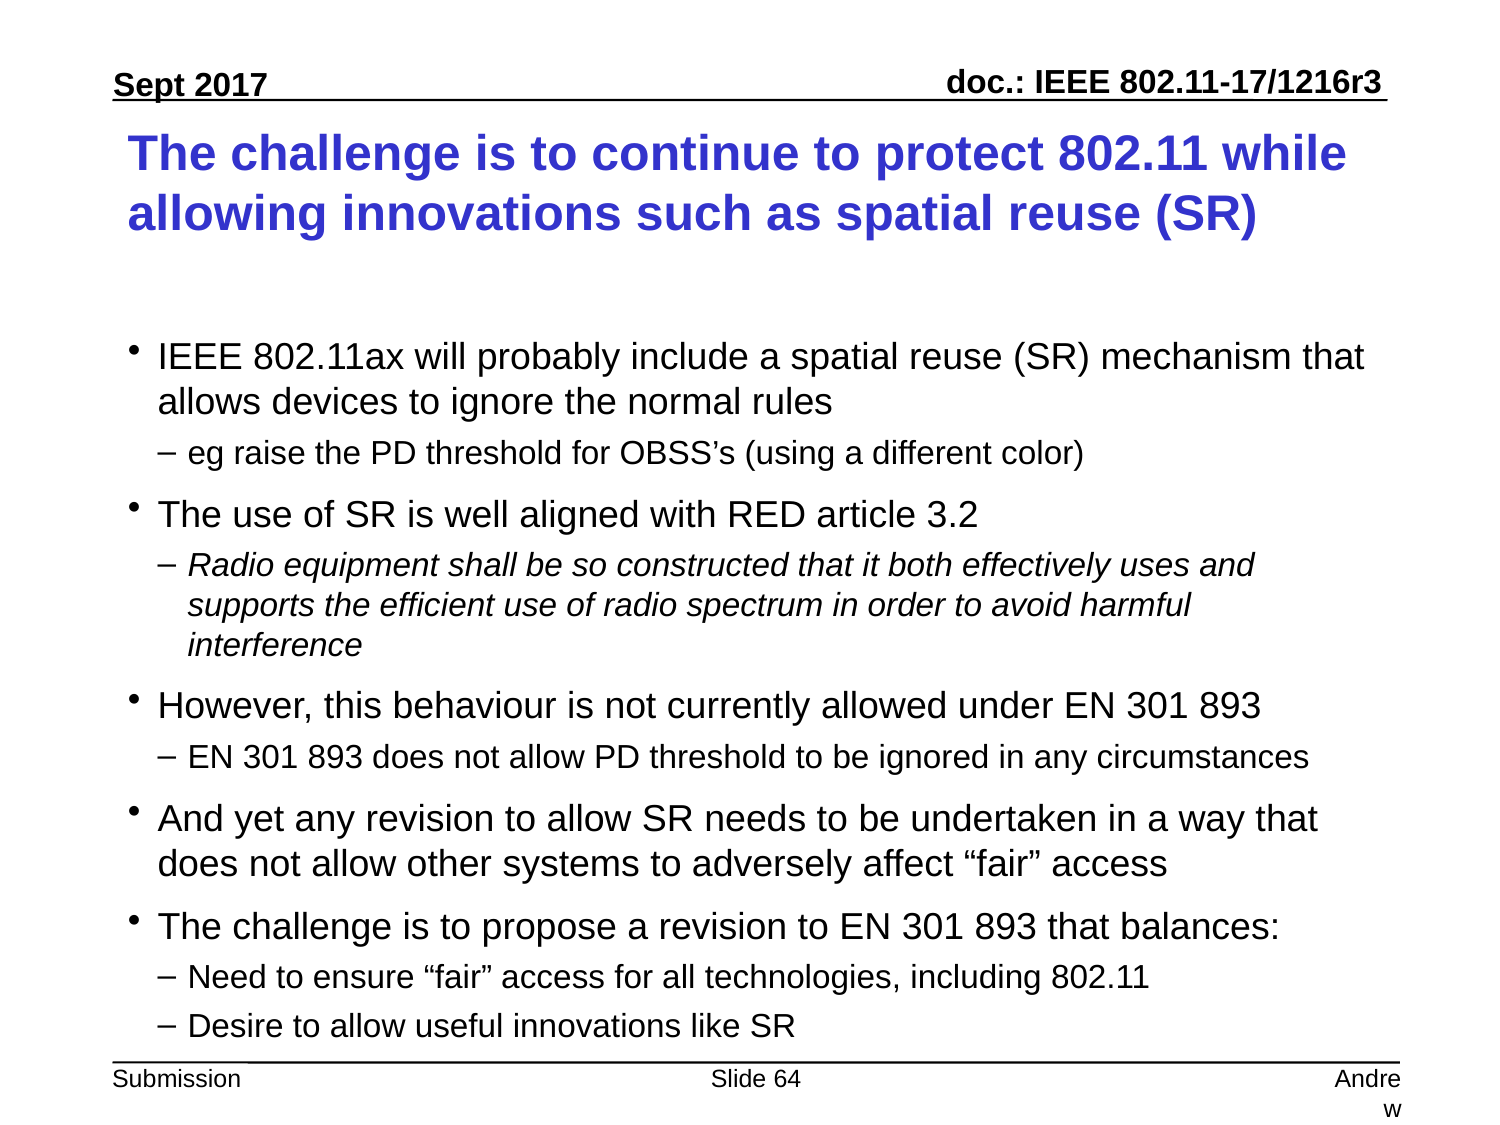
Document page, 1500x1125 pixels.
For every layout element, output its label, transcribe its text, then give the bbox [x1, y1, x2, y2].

footer Andrew Myles, Cisco [1320, 1061, 1402, 1093]
slide_number Slide 64 [709, 1061, 803, 1093]
title The challenge is to continue to protect 802.11 while allowing innovations such as spatial reuse (SR) [112, 112, 1388, 288]
list IEEE 802.11ax will probably include a spatial reuse (SR) mechanism that allows devices to ignore the normal rules eg raise the PD threshold for OBSS’s (using a different color) The use of SR is well aligned with RED article 3.2 Radio equipment shall be so constructed that it both effectively uses and supports the efficient use of radio spectrum in order to avoid harmful interference However, this behaviour is not currently allowed under EN 301 893 EN 301 893 does not allow PD threshold to be ignored in any circumstances And yet any revision to allow SR needs to be undertaken in a way that does not allow other systems to adversely affect “fair” access The challenge is to propose a revision to EN 301 893 that balances: Need to ensure “fair” access for all technologies, including 802.11 Desire to allow useful innovations like SR [112, 324, 1388, 1000]
